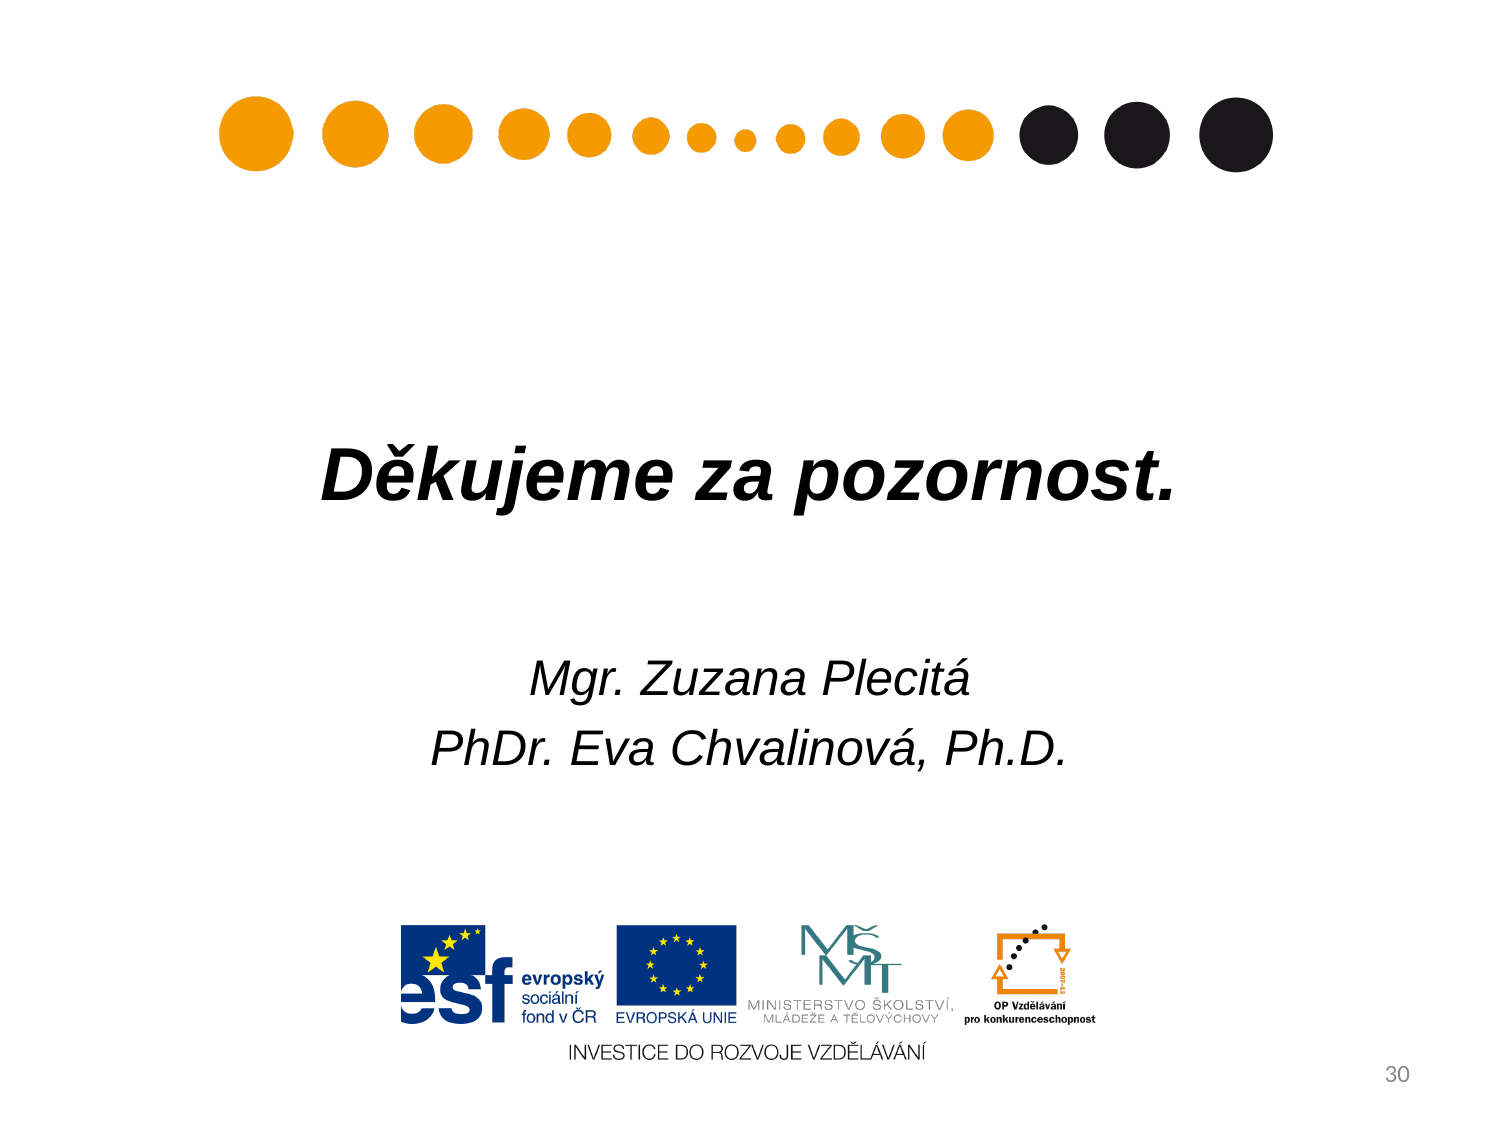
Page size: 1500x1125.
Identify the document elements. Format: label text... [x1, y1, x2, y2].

picture [399, 926, 1100, 1061]
title Děkujeme za pozornost. [112, 349, 1388, 591]
picture [215, 93, 1275, 176]
slide_number 30 [1074, 1042, 1425, 1103]
subtitle Mgr. Zuzana Plecitá PhDr. Eva Chvalinová, Ph.D. [224, 637, 1276, 926]
